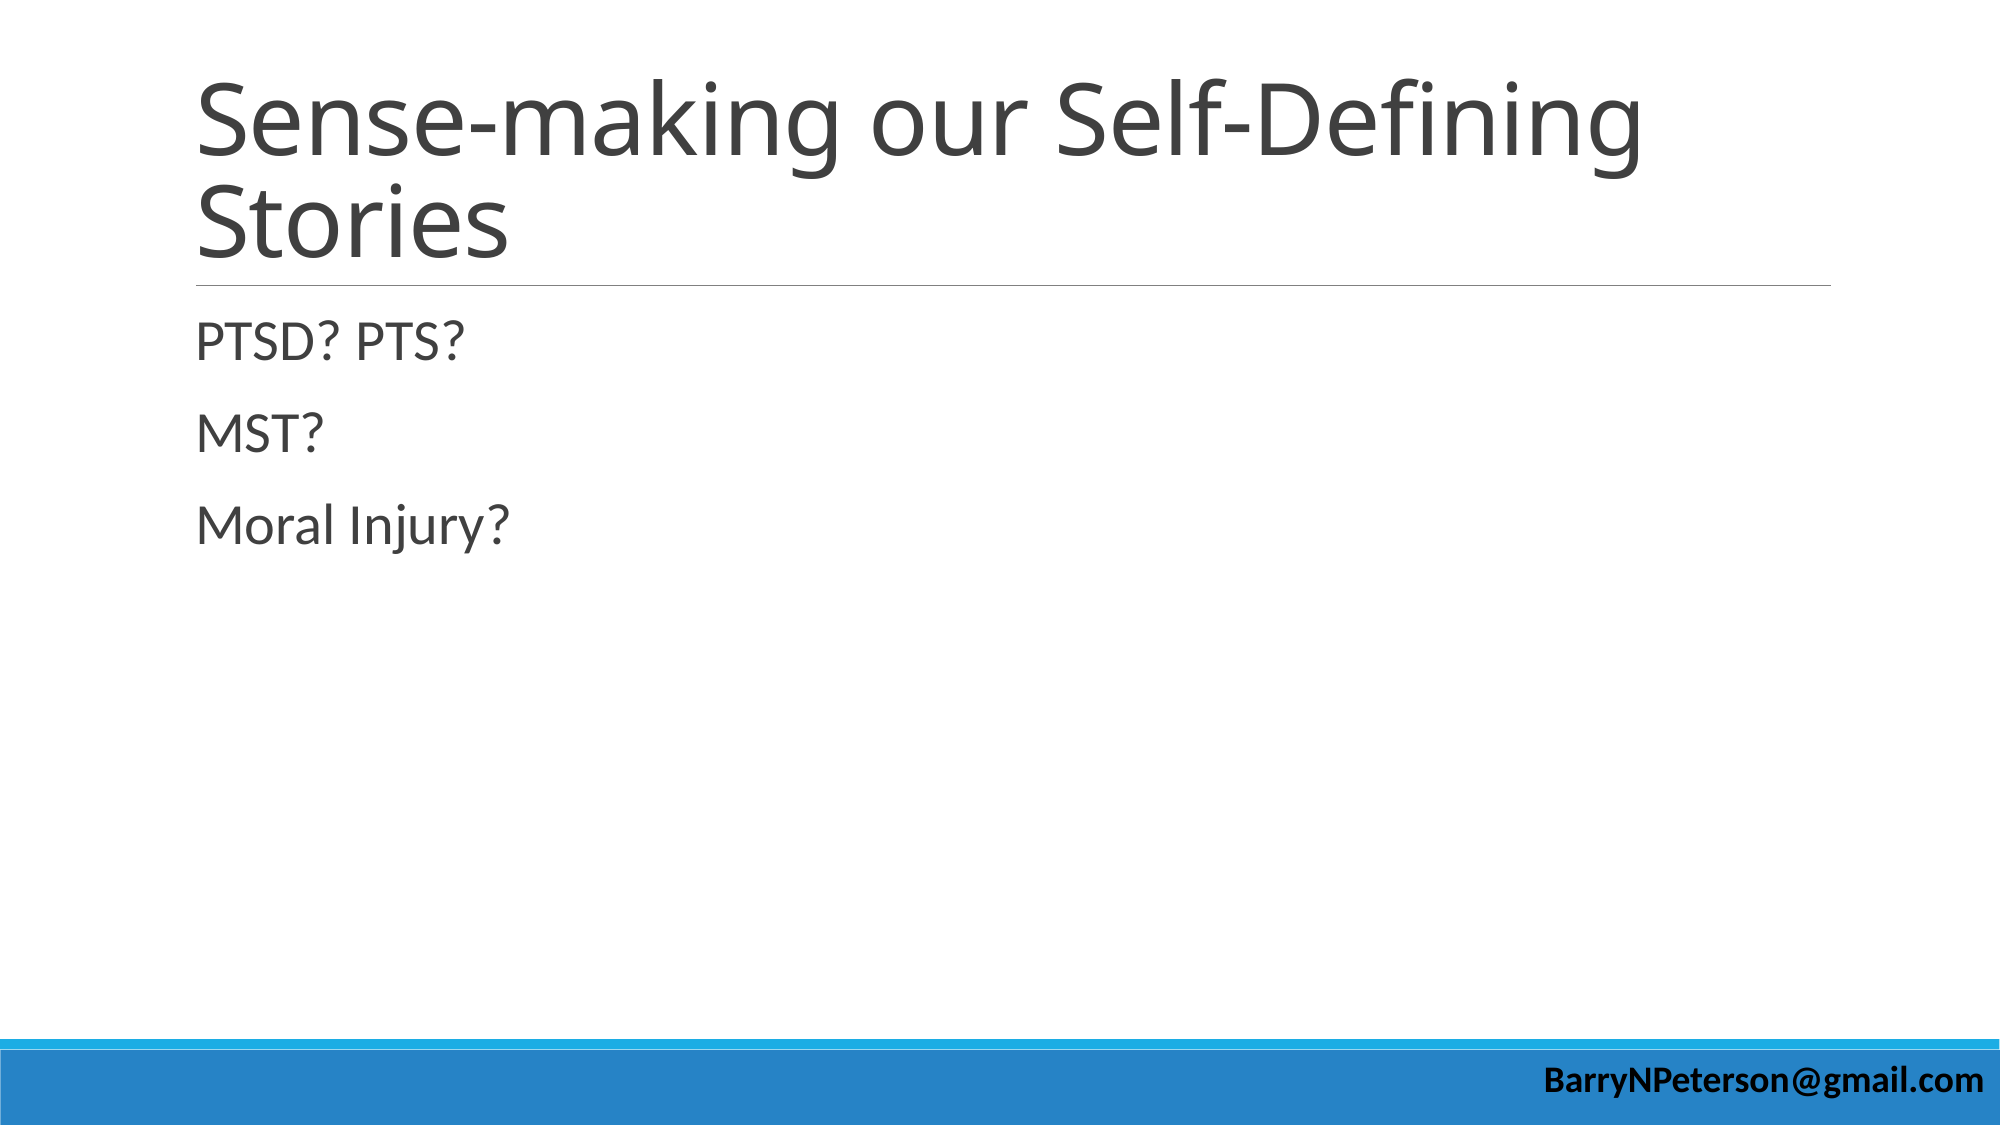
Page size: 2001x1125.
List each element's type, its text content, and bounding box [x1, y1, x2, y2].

list PTSD? PTS? MST? Moral Injury? [180, 302, 1830, 963]
title Sense-making our Self-Defining Stories [180, 47, 1830, 285]
text_box BarryNPeterson@gmail.com [999, 1047, 2000, 1108]
